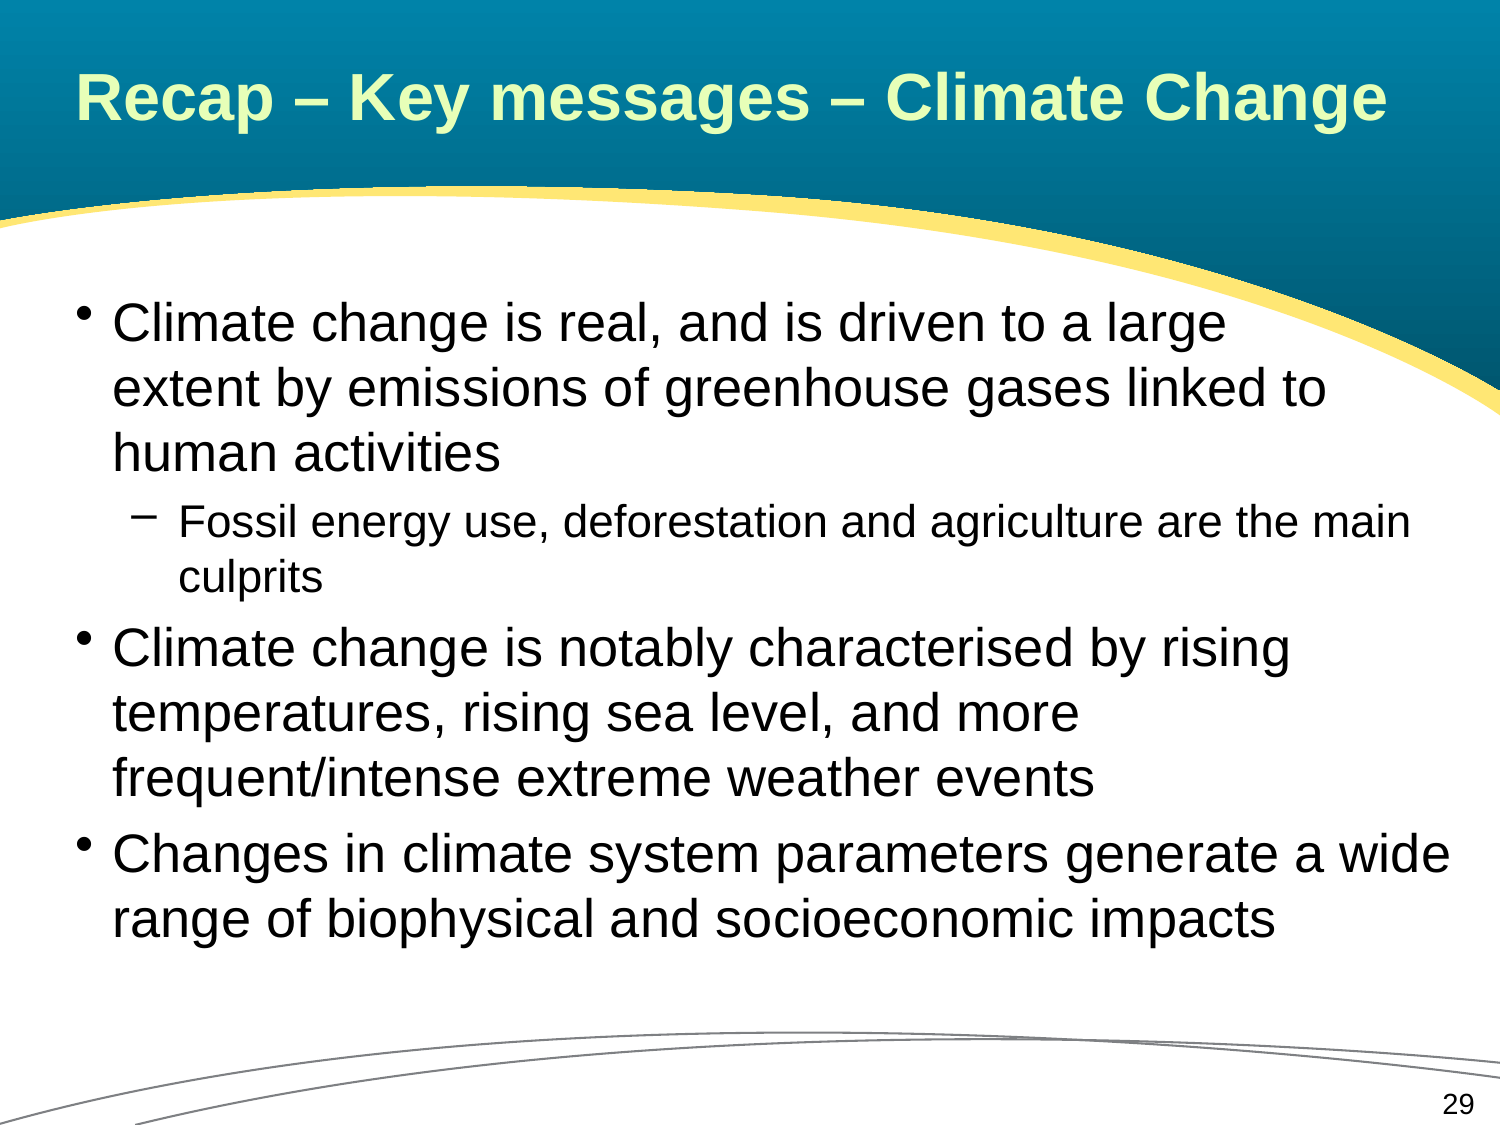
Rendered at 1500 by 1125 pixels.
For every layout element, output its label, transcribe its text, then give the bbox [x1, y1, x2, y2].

slide_number 29 [1124, 1084, 1476, 1113]
list Climate change is real, and is driven to a large extent by emissions of greenhouse gases linked to human activities Fossil energy use, deforestation and agriculture are the main culprits Climate change is notably characterised by rising temperatures, rising sea level, and more frequent/intense extreme weather events Changes in climate system parameters generate a wide range of biophysical and socioeconomic impacts [74, 287, 1476, 1076]
title Recap – Key messages – Climate Change [74, 0, 1476, 188]
